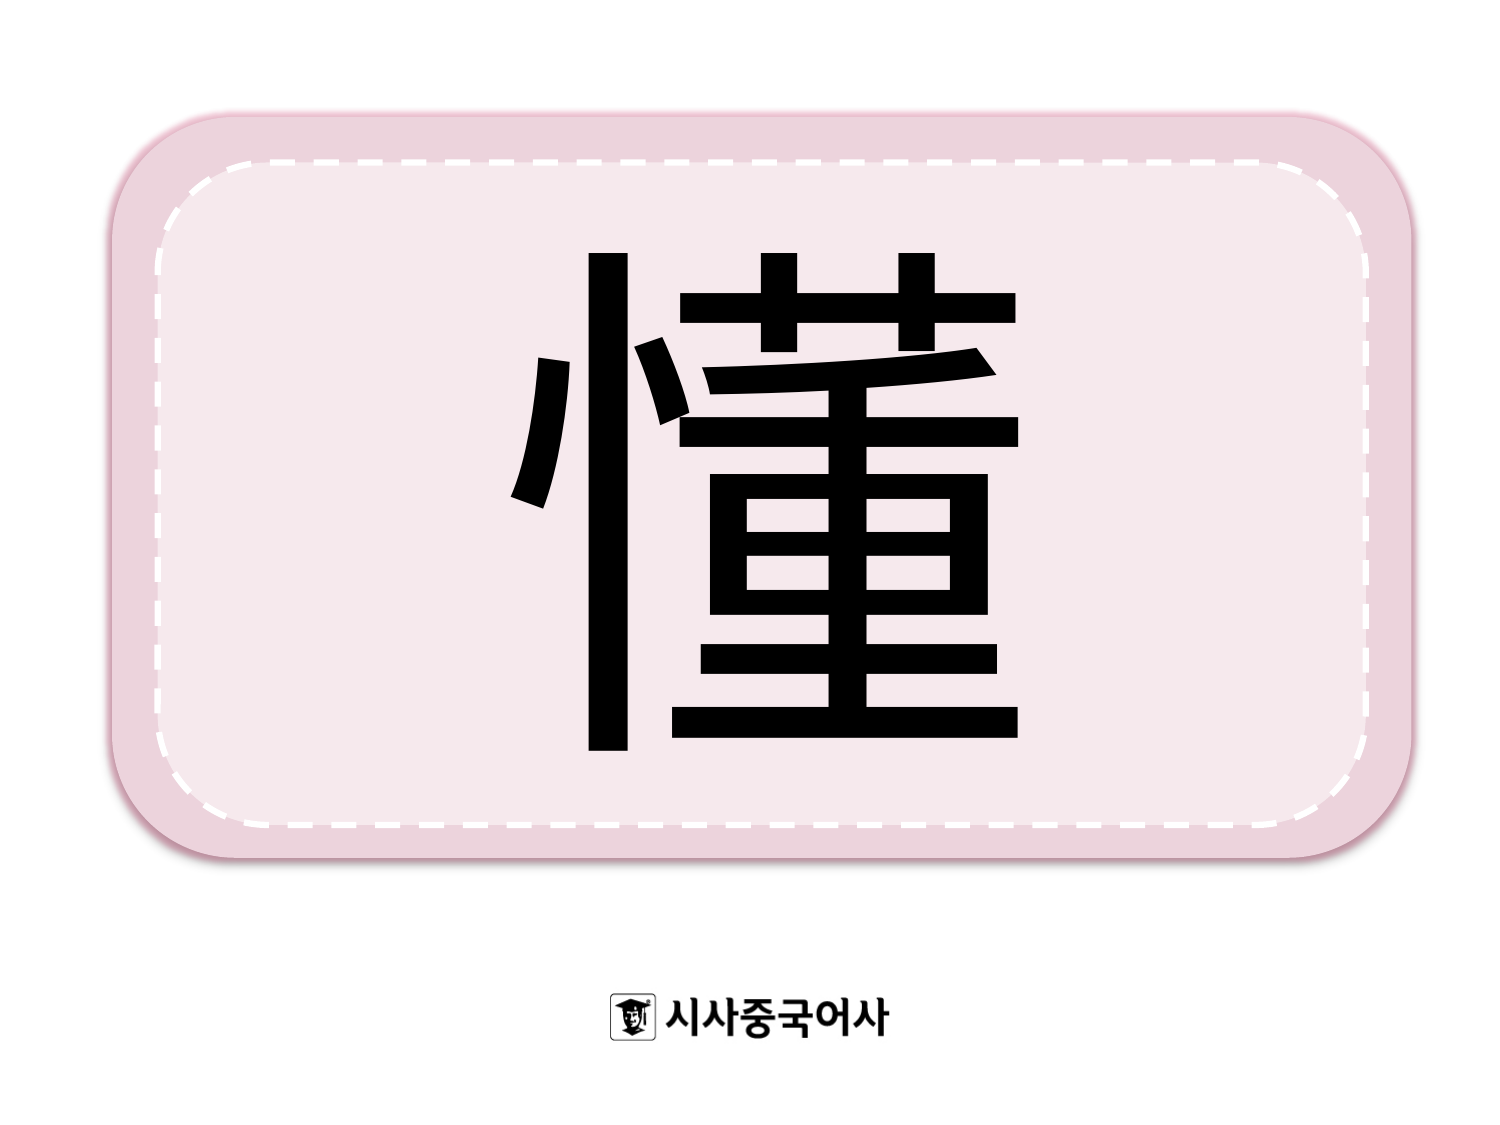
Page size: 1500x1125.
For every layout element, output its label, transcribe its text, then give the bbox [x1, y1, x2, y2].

text_box 懂 [162, 160, 1371, 824]
picture [602, 987, 898, 1047]
